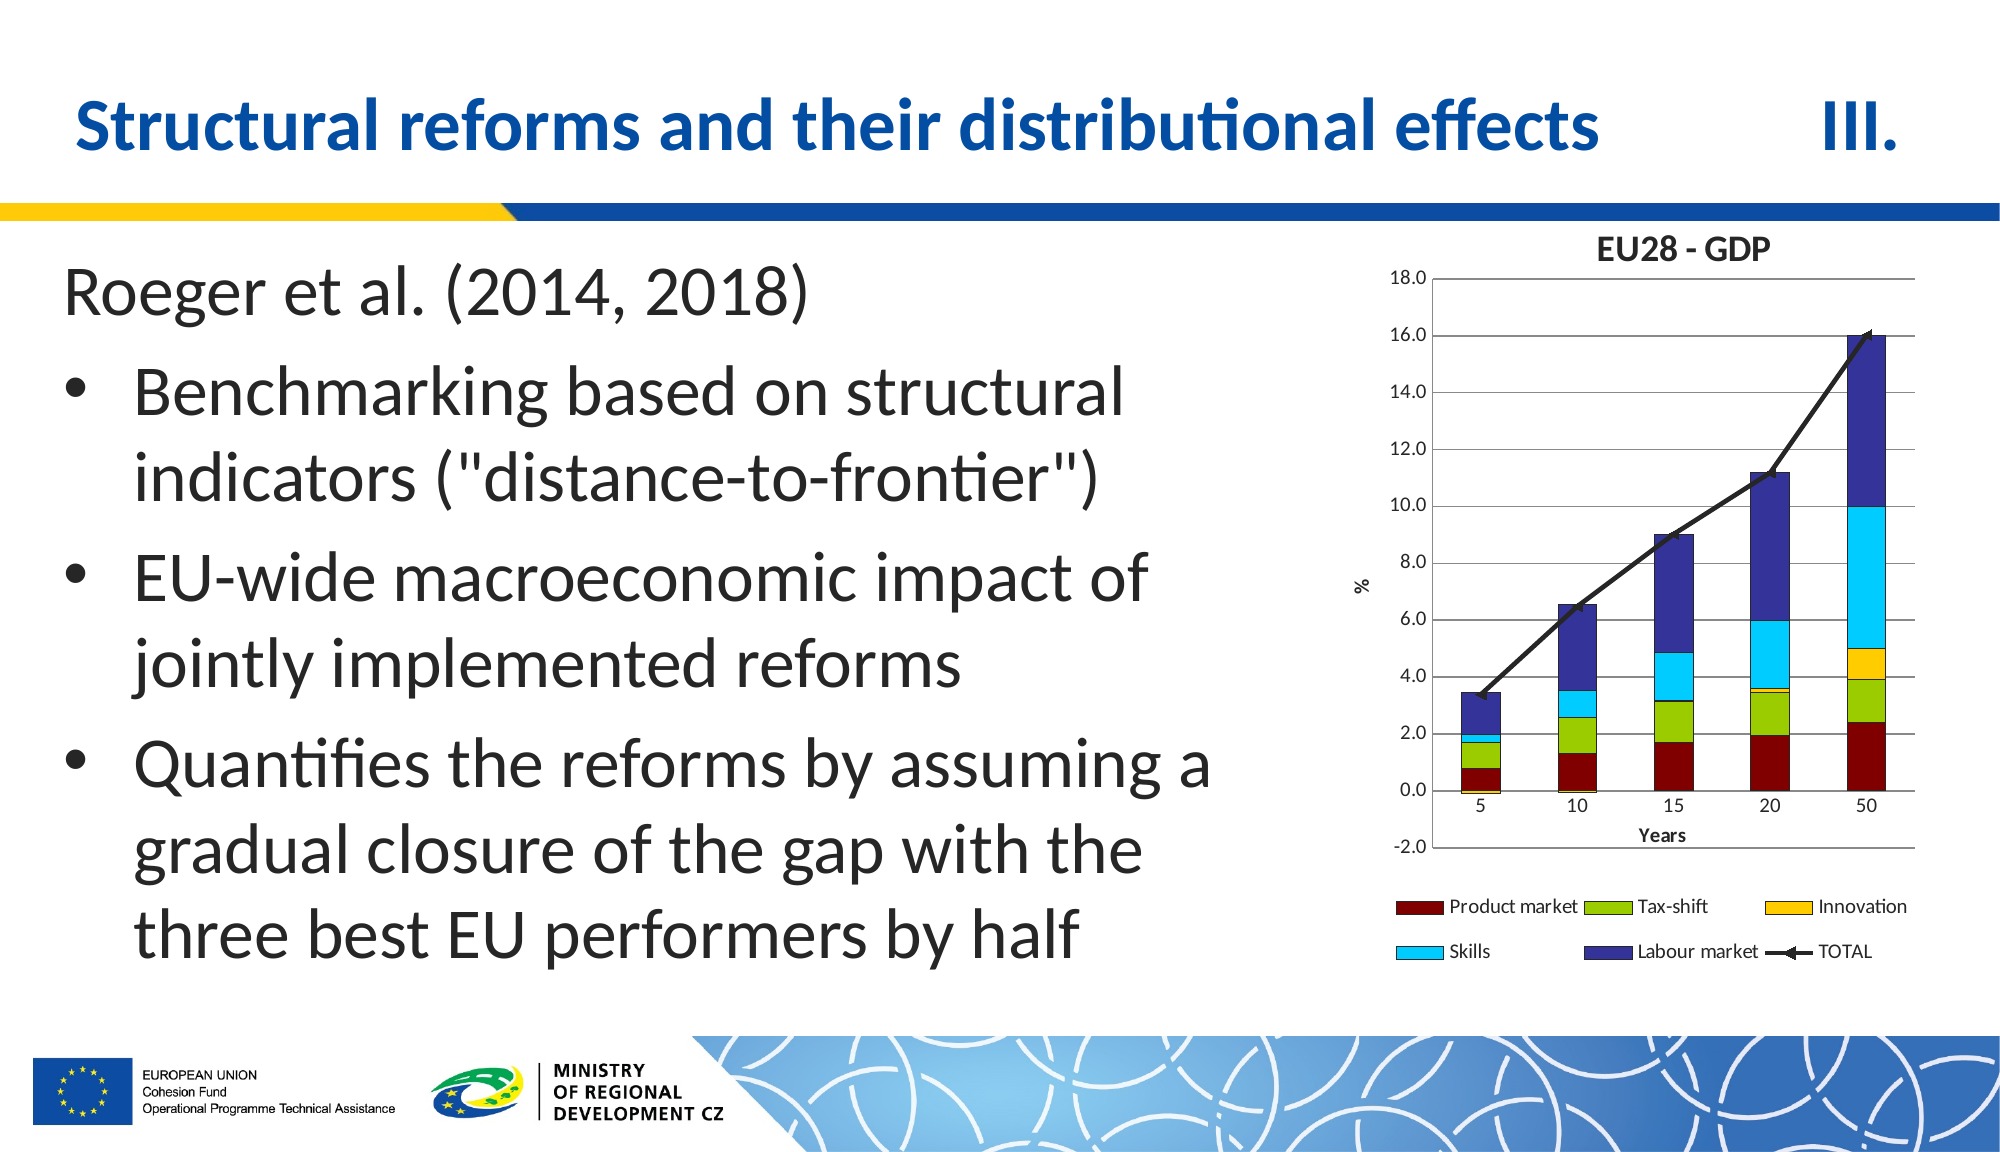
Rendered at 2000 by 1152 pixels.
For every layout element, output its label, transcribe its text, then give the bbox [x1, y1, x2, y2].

chart [1342, 221, 1934, 1006]
picture [0, 1036, 2000, 1152]
title Structural reforms and their distributional effects III. [54, 44, 1933, 197]
list Roeger et al. (2014, 2018) Benchmarking based on structural indicators ("distance-to-frontier") EU-wide macroeconomic impact of jointly implemented reforms Quantifies the reforms by assuming a gradual closure of the gap with the three best EU performers by half [43, 233, 1310, 994]
picture [0, 203, 2000, 221]
